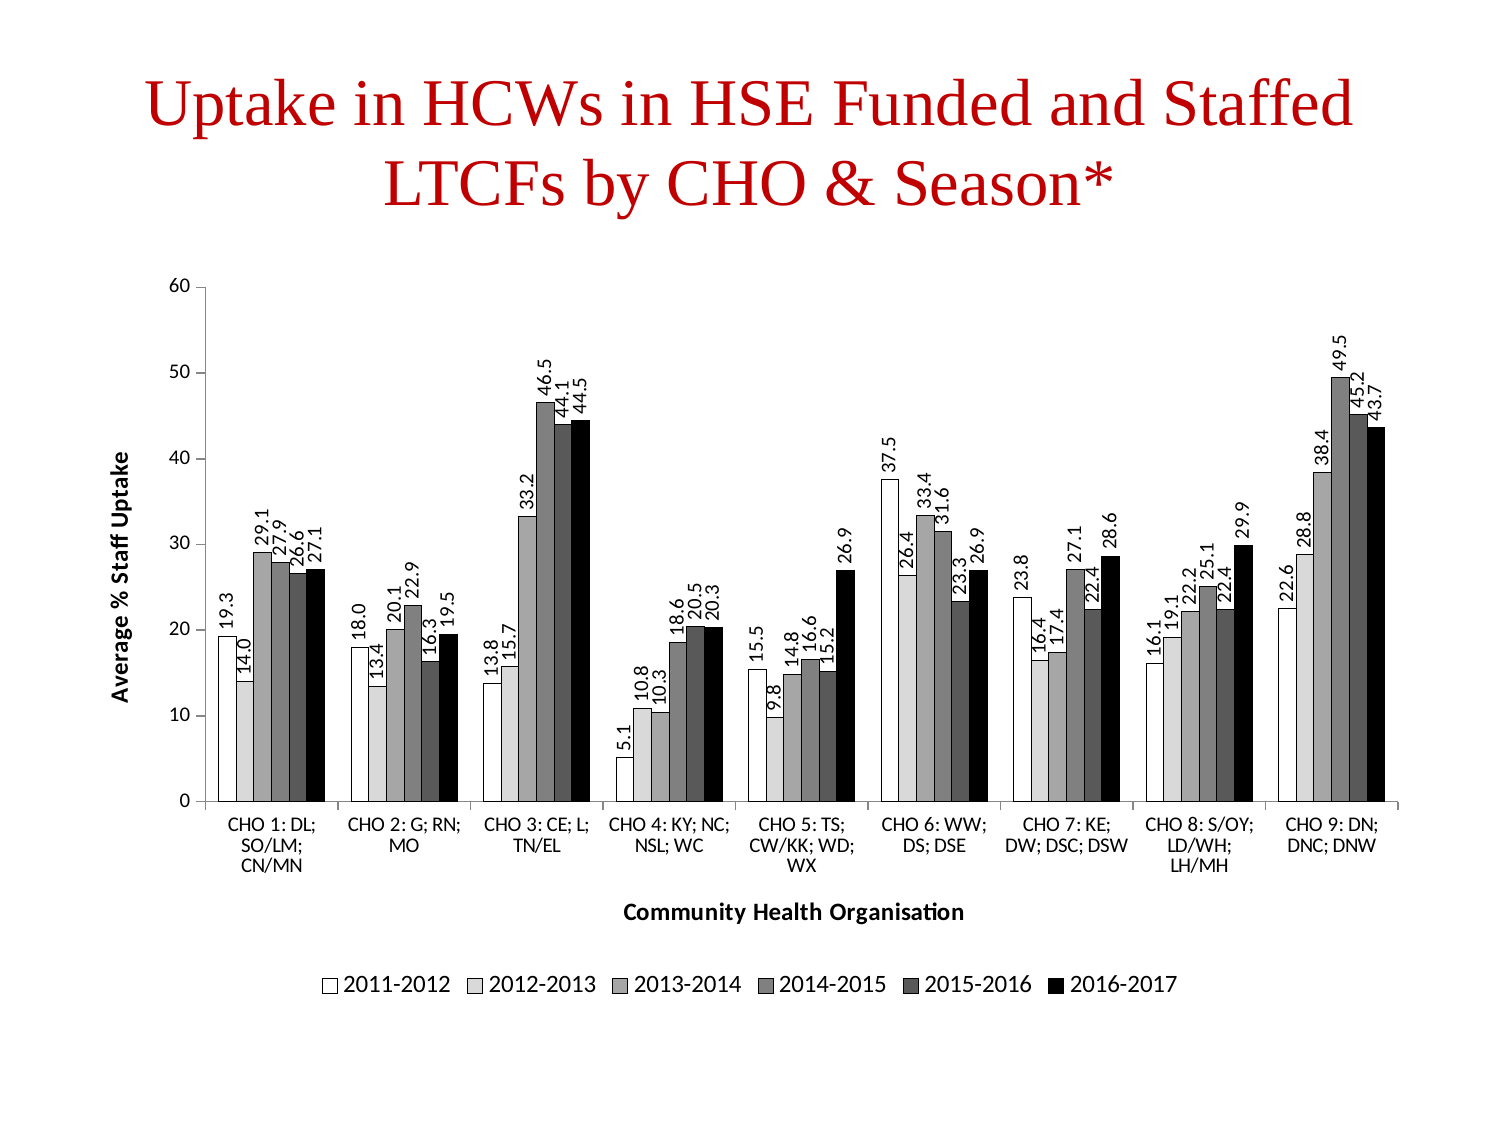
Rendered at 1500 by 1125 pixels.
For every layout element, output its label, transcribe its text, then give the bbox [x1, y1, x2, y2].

title Uptake in HCWs in HSE Funded and Staffed LTCFs by CHO & Season* [75, 45, 1425, 233]
chart [74, 262, 1426, 1006]
